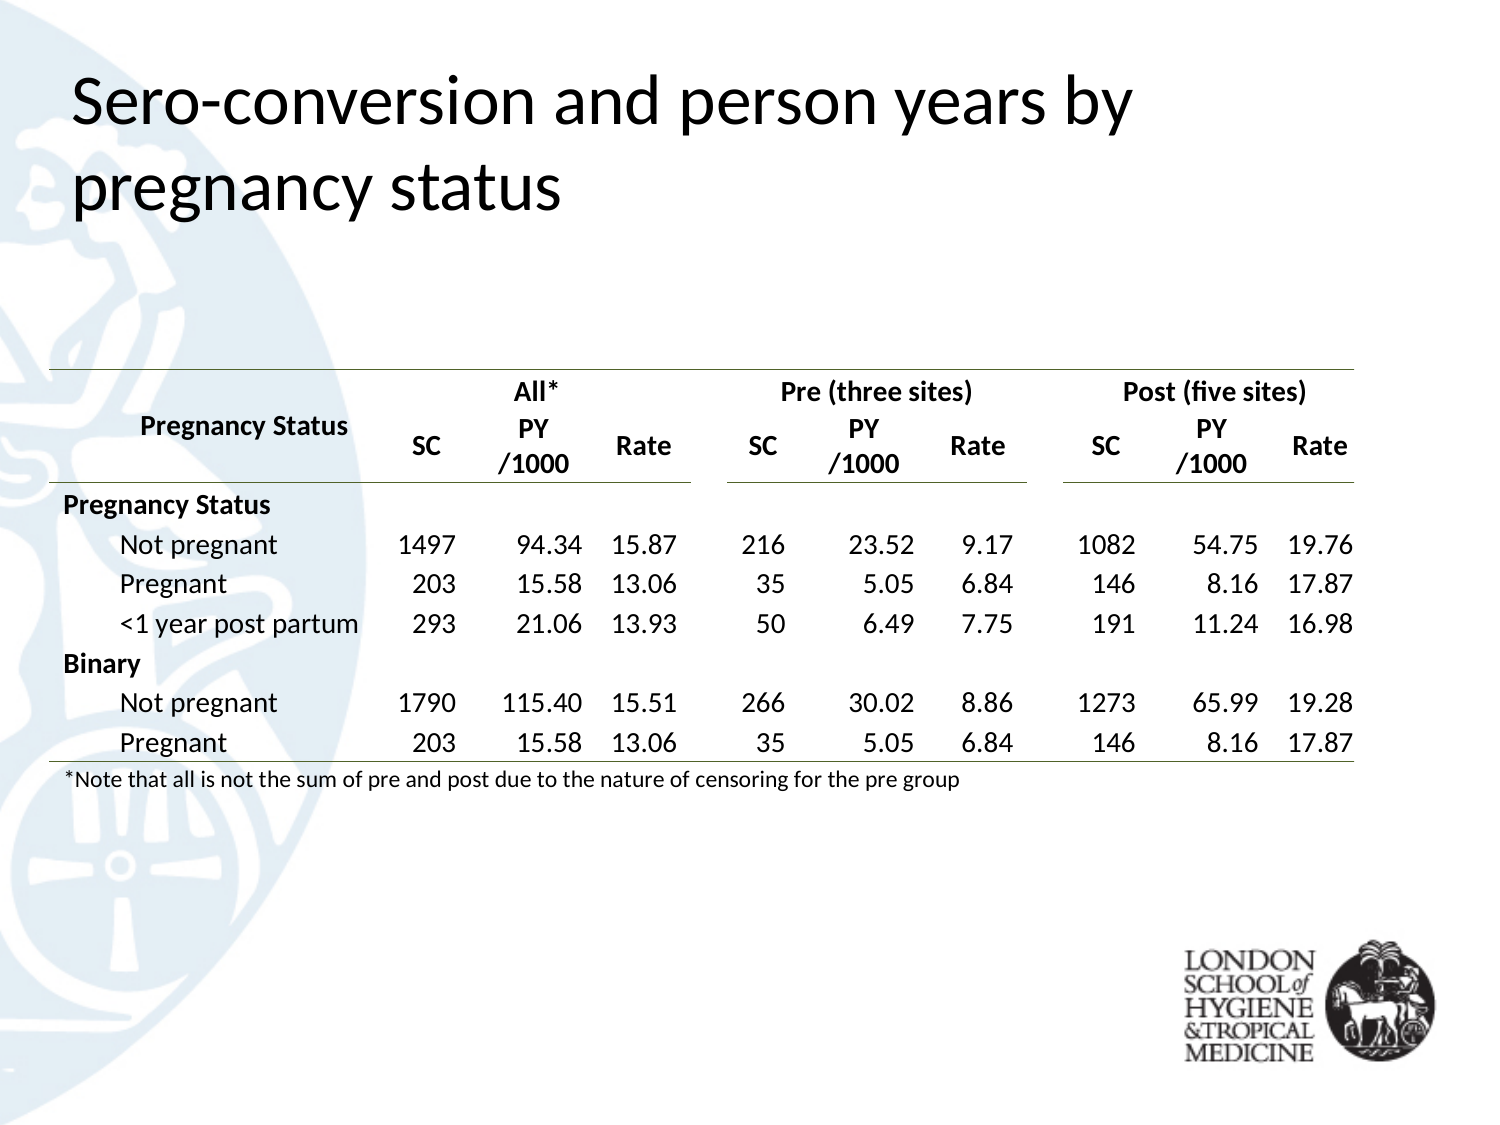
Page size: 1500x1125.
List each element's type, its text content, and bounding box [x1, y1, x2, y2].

title Sero-conversion and person years by pregnancy status [56, 44, 1410, 233]
picture [0, 0, 1500, 1125]
